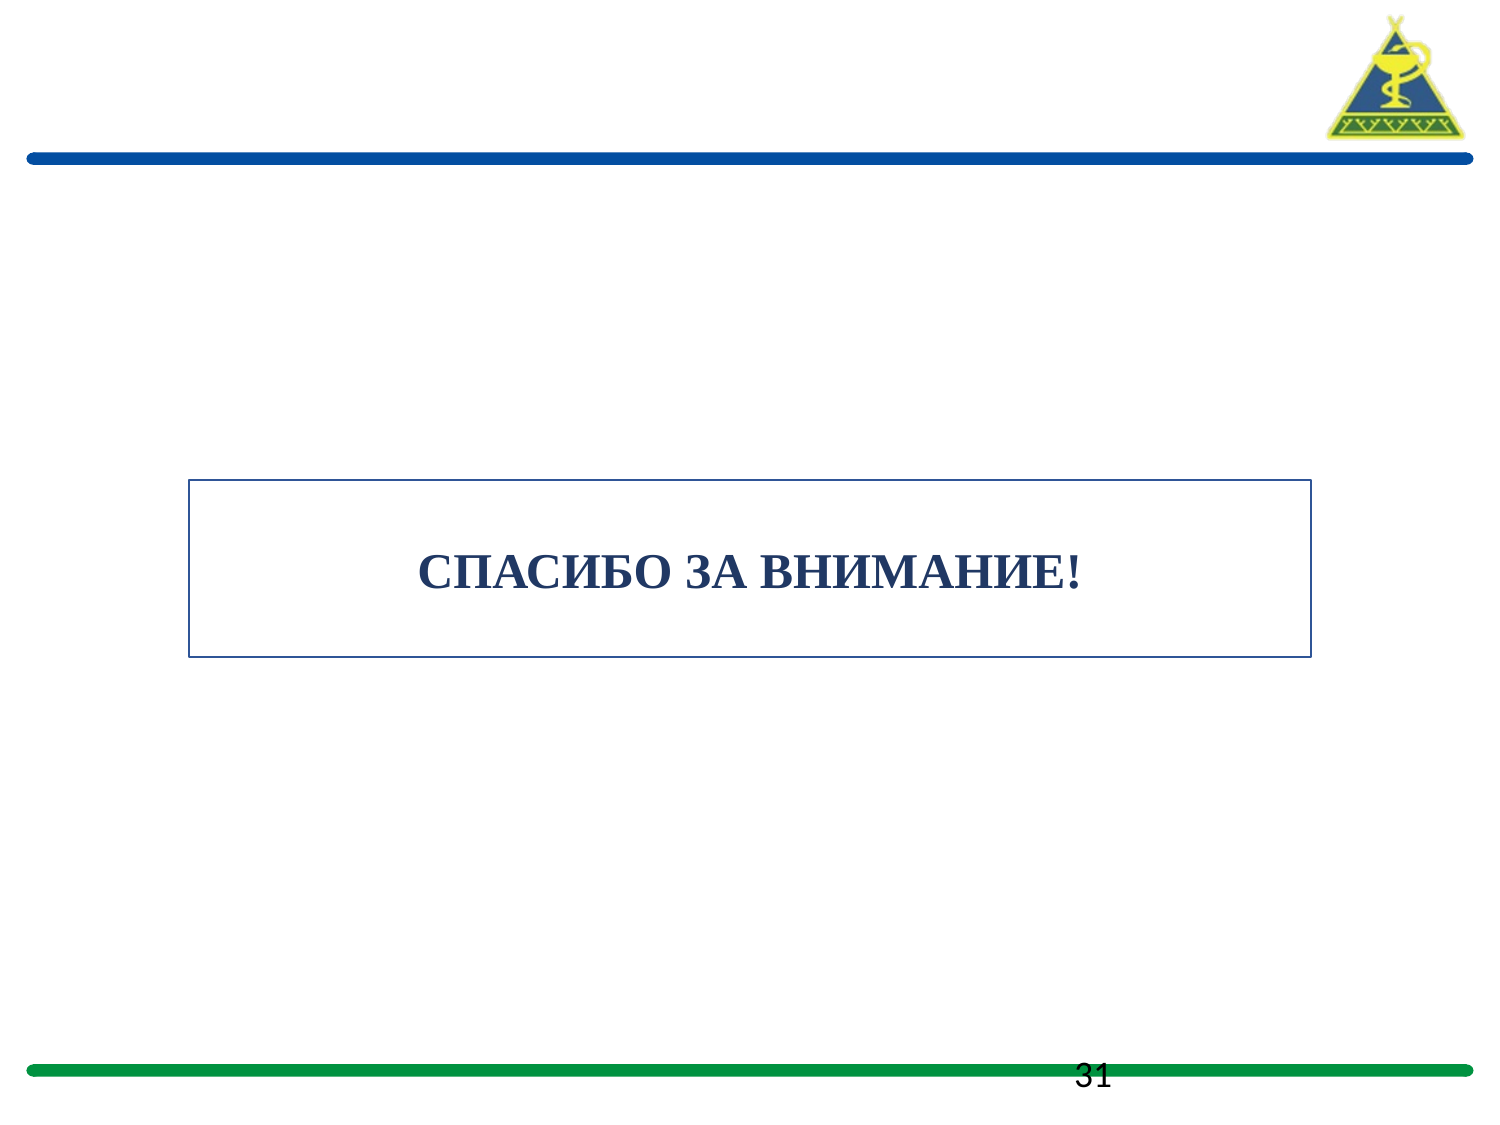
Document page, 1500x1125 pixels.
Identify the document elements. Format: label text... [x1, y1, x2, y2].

slide_number 31 [1059, 1042, 1397, 1103]
picture [1323, 14, 1466, 143]
text_box СПАСИБО ЗА ВНИМАНИЕ! [188, 479, 1311, 657]
